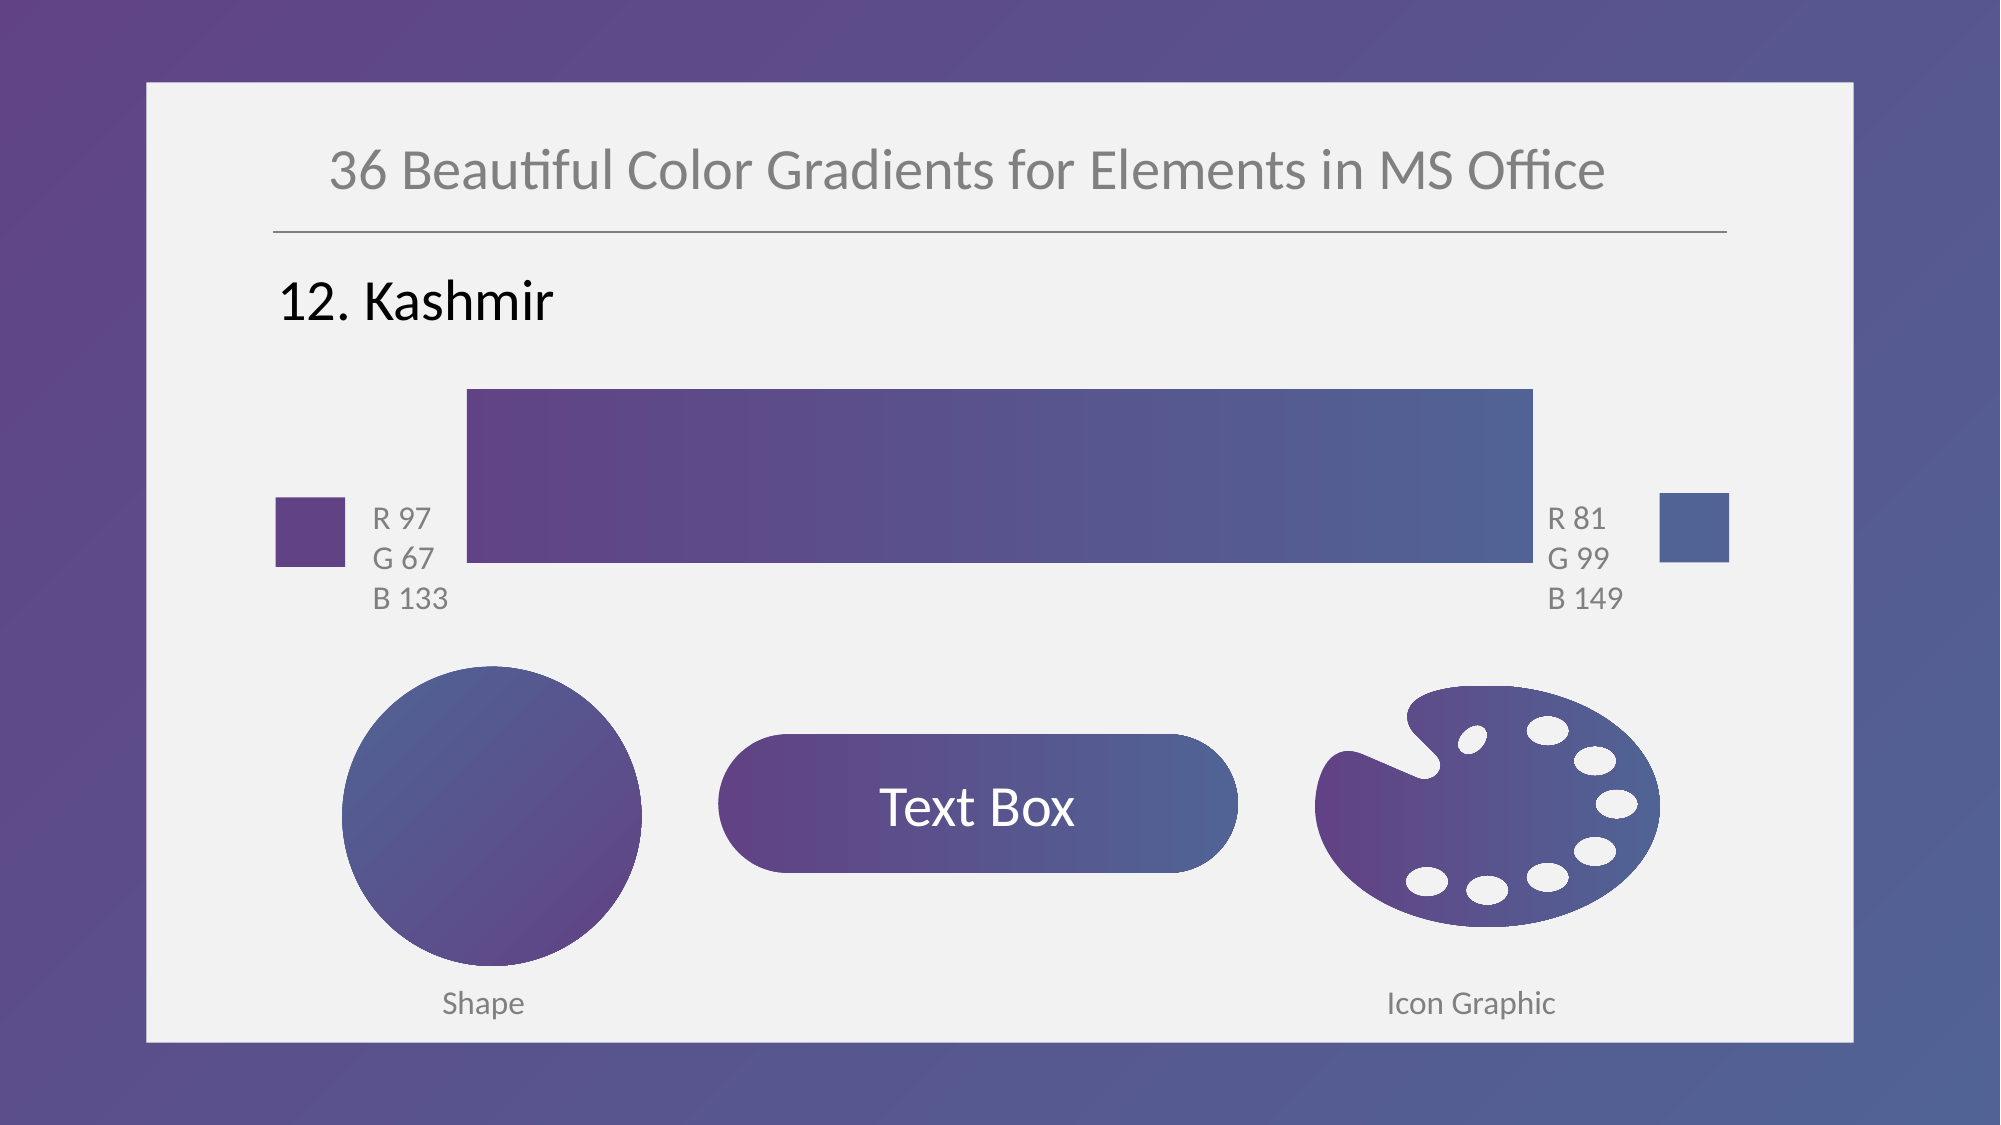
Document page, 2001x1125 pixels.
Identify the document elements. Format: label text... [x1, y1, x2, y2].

text_box [1658, 491, 1731, 564]
text_box [144, 80, 1856, 1045]
text_box Shape [427, 973, 555, 1029]
text_box 12. Kashmir [262, 254, 571, 340]
text_box [1312, 683, 1662, 930]
text_box 36 Beautiful Color Gradients for Elements in MS Office [314, 123, 1908, 209]
text_box Text Box [716, 732, 1240, 875]
text_box [465, 387, 1535, 565]
text_box Icon Graphic [1372, 973, 1603, 1029]
text_box [340, 664, 644, 969]
text_box [274, 495, 347, 569]
text_box R 97 G 67 B 133 [357, 488, 485, 624]
text_box R 81 G 99 B 149 [1533, 488, 1660, 624]
